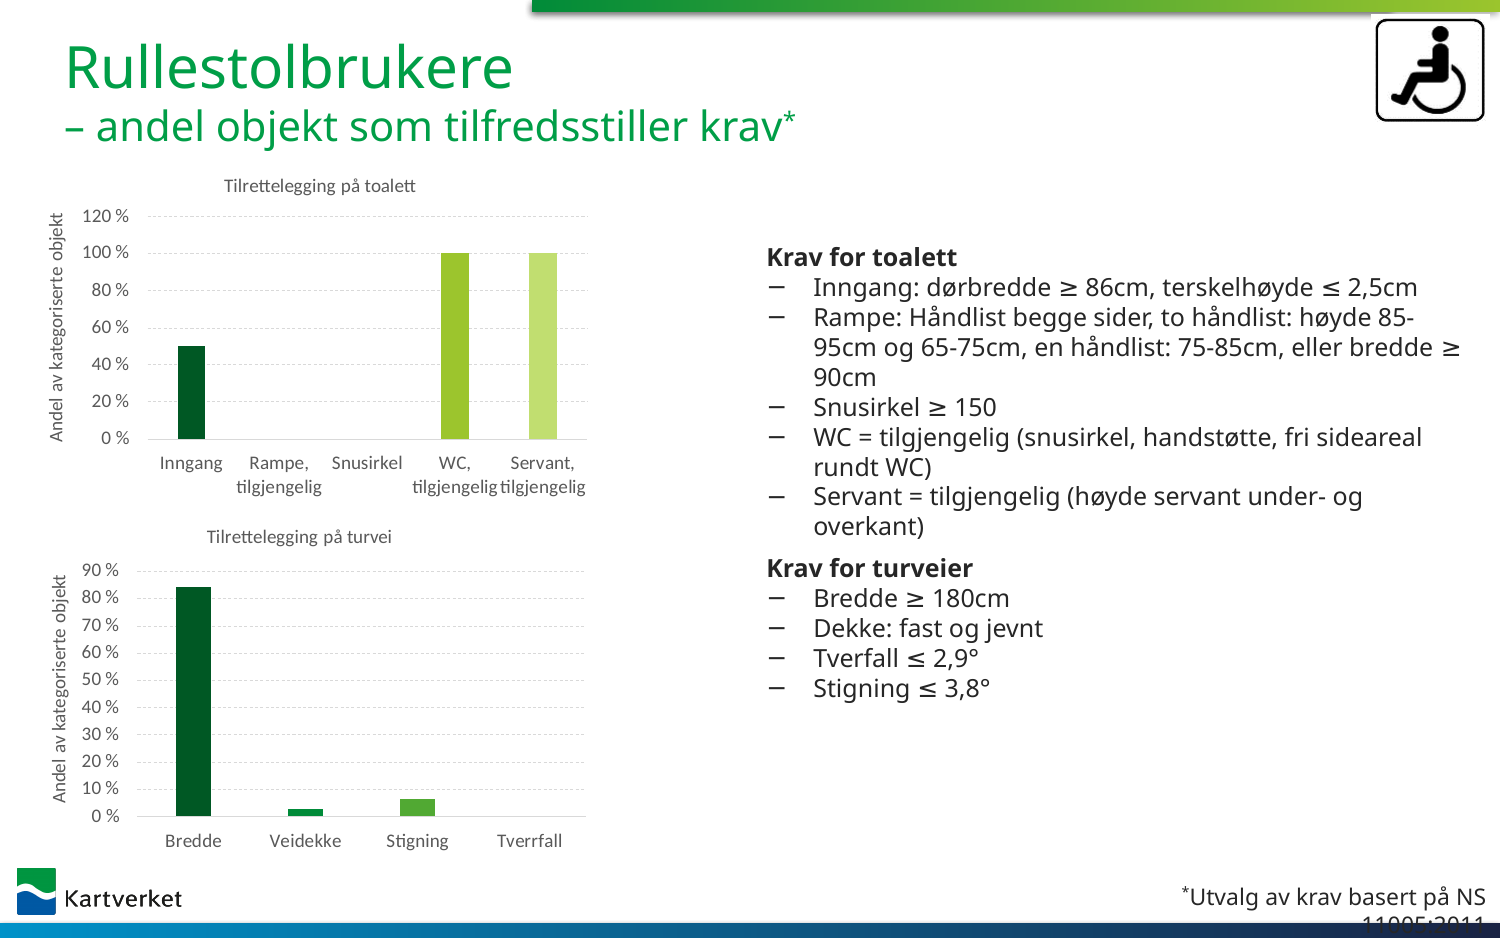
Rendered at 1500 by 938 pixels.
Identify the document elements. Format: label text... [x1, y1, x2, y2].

picture [41, 520, 597, 859]
text_box Krav for toalett Inngang: dørbredde ≥ 86cm, terskelhøyde ≤ 2,5cm Rampe: Håndlist begge sider, to håndlist: høyde 85-95cm og 65-75cm, en håndlist: 75-85cm, eller bredde ≥ 90cm Snusirkel ≥ 150 WC = tilgjengelig (snusirkel, handstøtte, fri sideareal rundt WC) Servant = tilgjengelig (høyde servant under- og overkant) [751, 234, 1483, 545]
text_box *Utvalg av krav basert på NS 11005:2011 [1068, 873, 1500, 938]
picture [41, 166, 598, 505]
text_box Krav for turveier Bredde ≥ 180cm Dekke: fast og jevnt Tverfall ≤ 2,9° Stigning ≤ 3,8° [751, 545, 1483, 710]
picture [1371, 13, 1491, 127]
text_box Rullestolbrukere – andel objekt som tilfredsstiller krav* [49, 14, 1431, 158]
